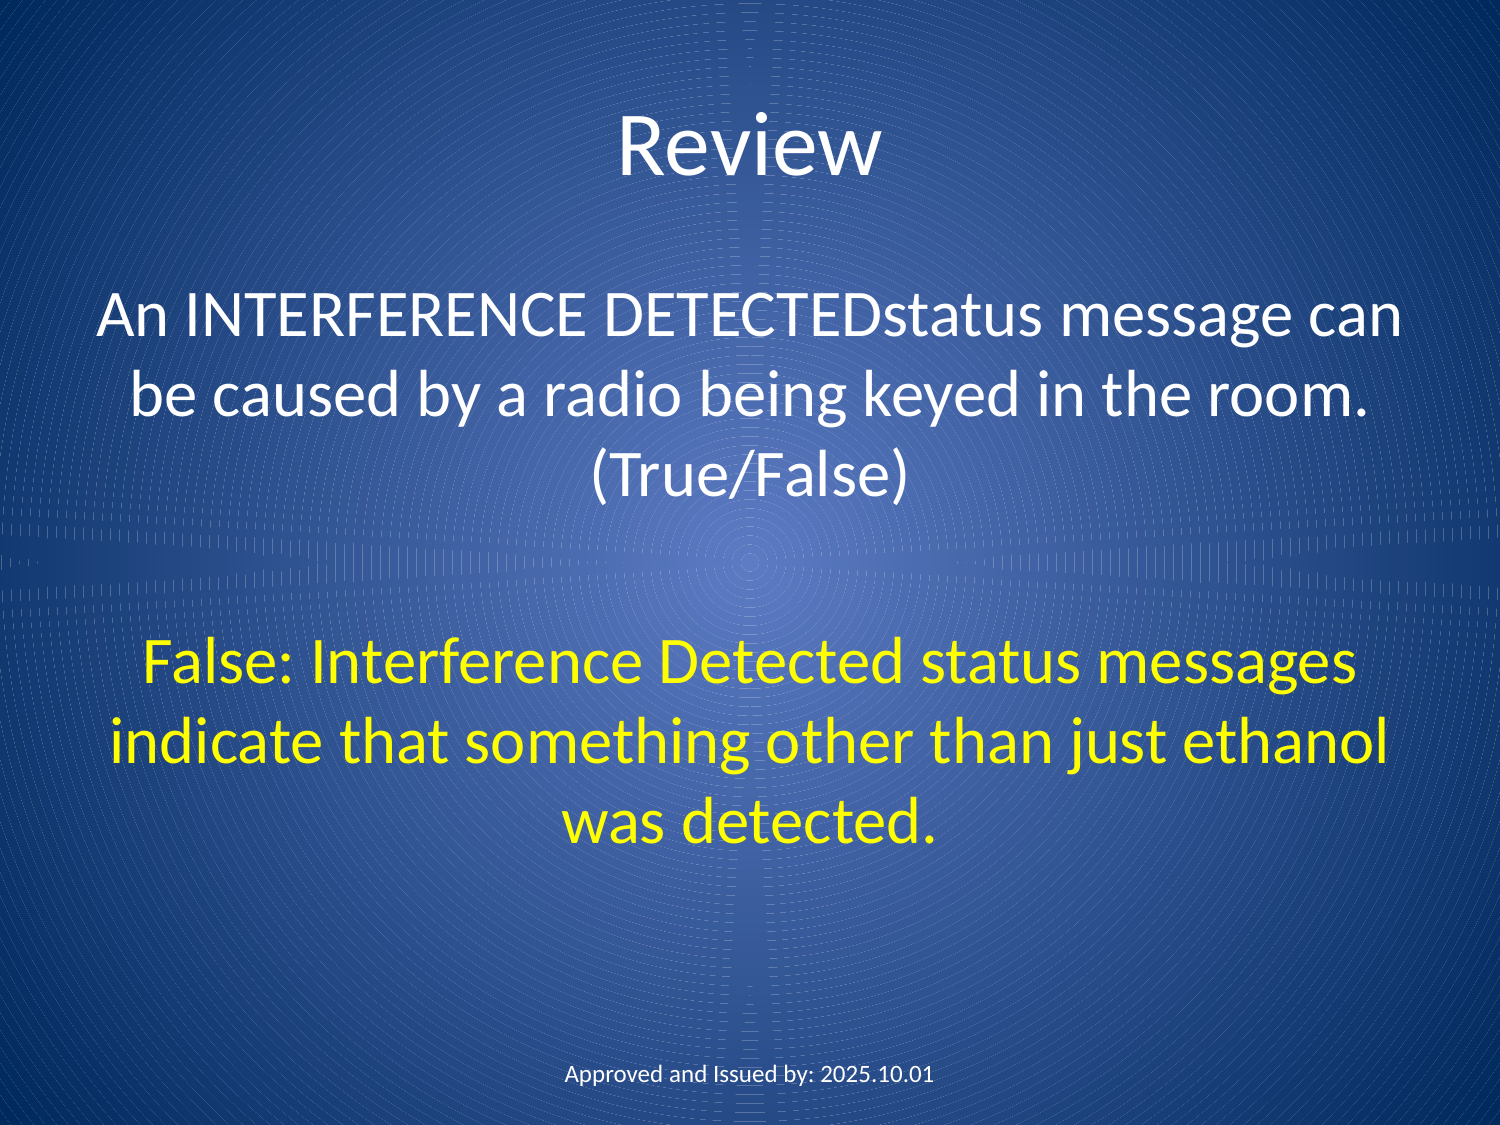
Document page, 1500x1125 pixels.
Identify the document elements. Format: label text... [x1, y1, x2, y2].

footer Approved and Issued by: 2025.10.01 [512, 1042, 988, 1103]
list An INTERFERENCE DETECTEDstatus message can be caused by a radio being keyed in the room. (True/False) False: Interference Detected status messages indicate that something other than just ethanol was detected. [75, 262, 1425, 1005]
title Review [75, 45, 1425, 233]
